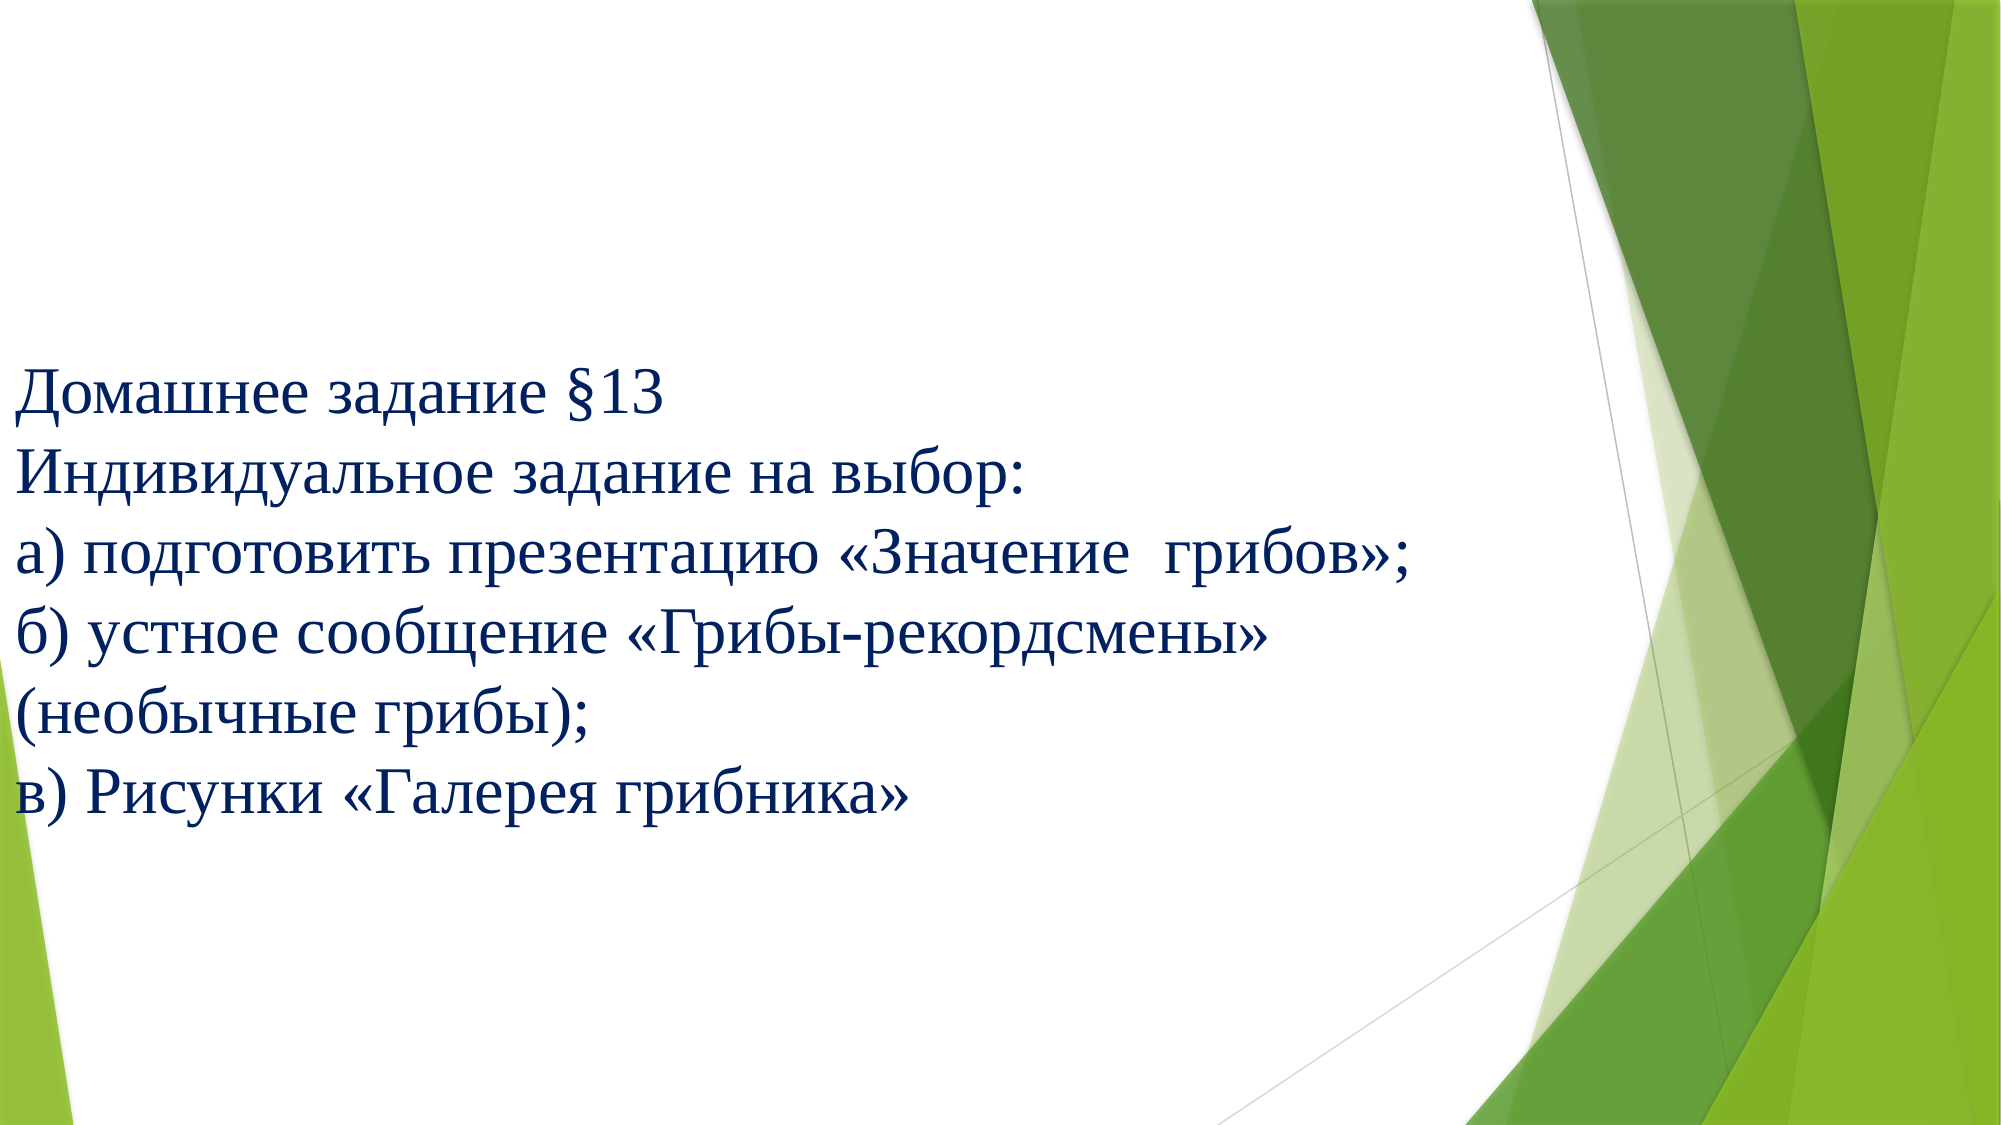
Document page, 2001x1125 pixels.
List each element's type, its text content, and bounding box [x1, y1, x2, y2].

text_box Домашнее задание §13 Индивидуальное задание на выбор: а) подготовить презентацию «Значение грибов»; б) устное сообщение «Грибы-рекордсмены» (необычные грибы); в) Рисунки «Галерея грибника» [0, 39, 1610, 835]
